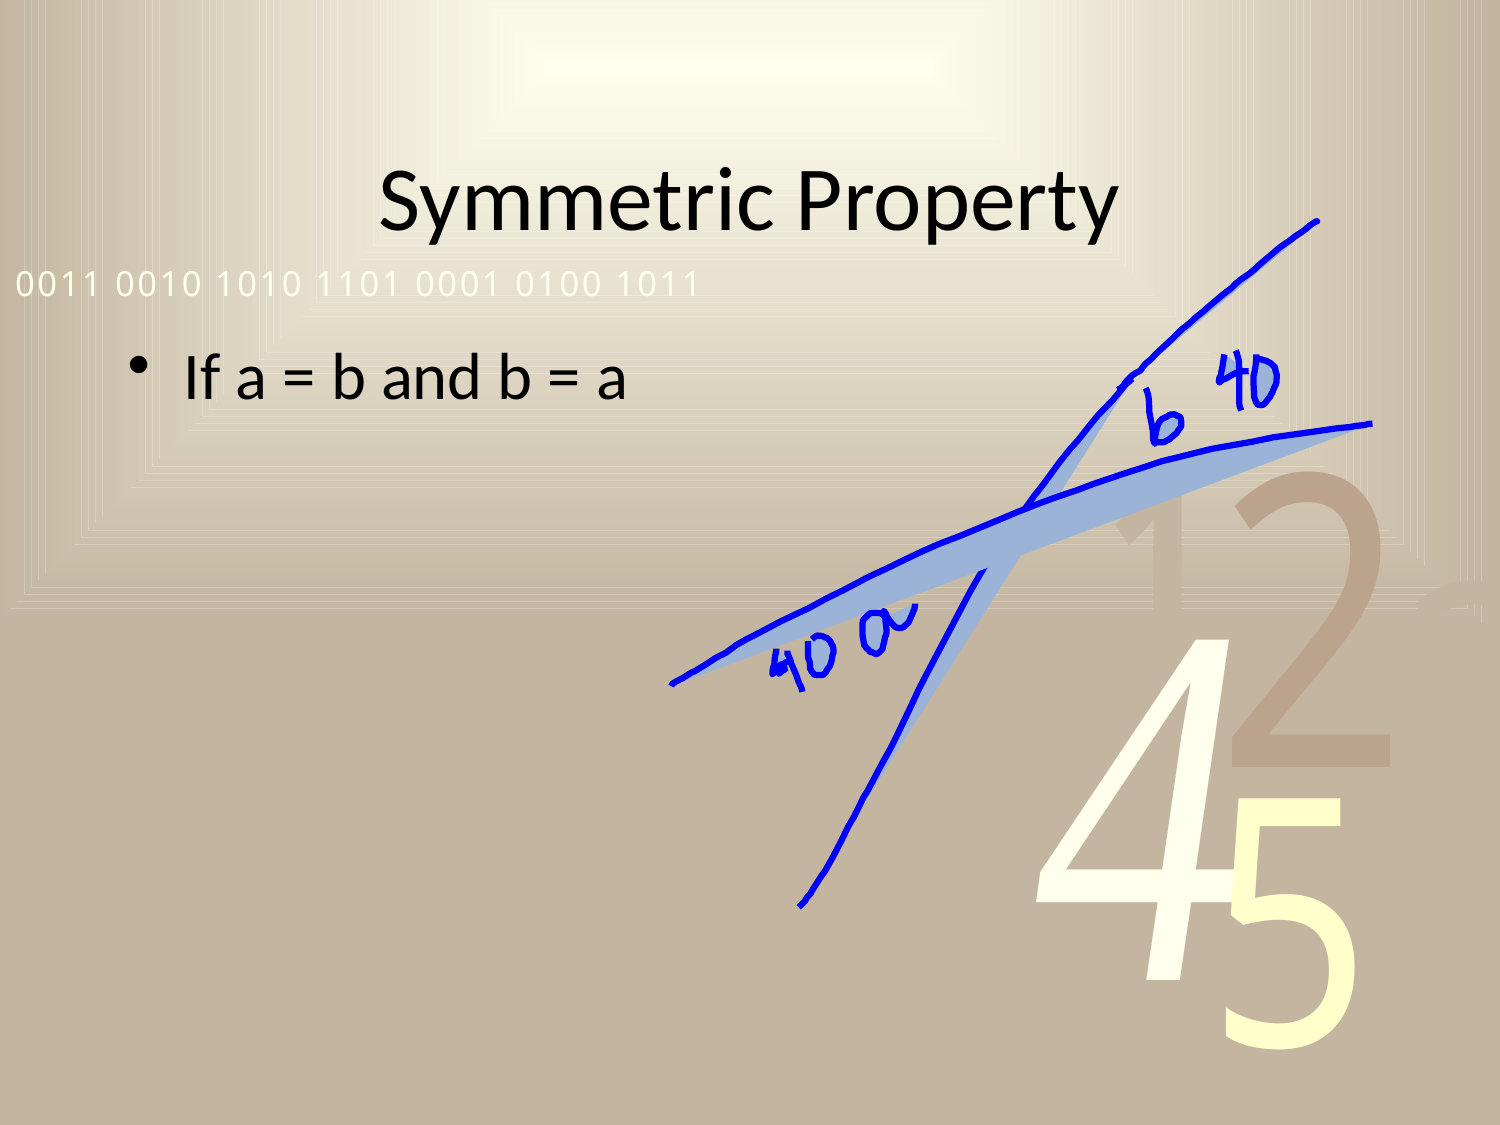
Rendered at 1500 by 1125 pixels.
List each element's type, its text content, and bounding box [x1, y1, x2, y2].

text_box [671, 423, 1373, 687]
text_box [808, 635, 834, 675]
text_box [798, 556, 1021, 908]
text_box [1117, 221, 1318, 390]
text_box [862, 603, 915, 655]
text_box [1235, 350, 1242, 411]
text_box [772, 648, 790, 675]
text_box [1240, 365, 1249, 372]
text_box [1218, 354, 1237, 383]
list If a = b and b = a [112, 324, 1388, 1001]
title Symmetric Property [112, 99, 1388, 288]
text_box [1145, 388, 1182, 444]
text_box [1024, 378, 1133, 509]
text_box [1253, 354, 1277, 405]
